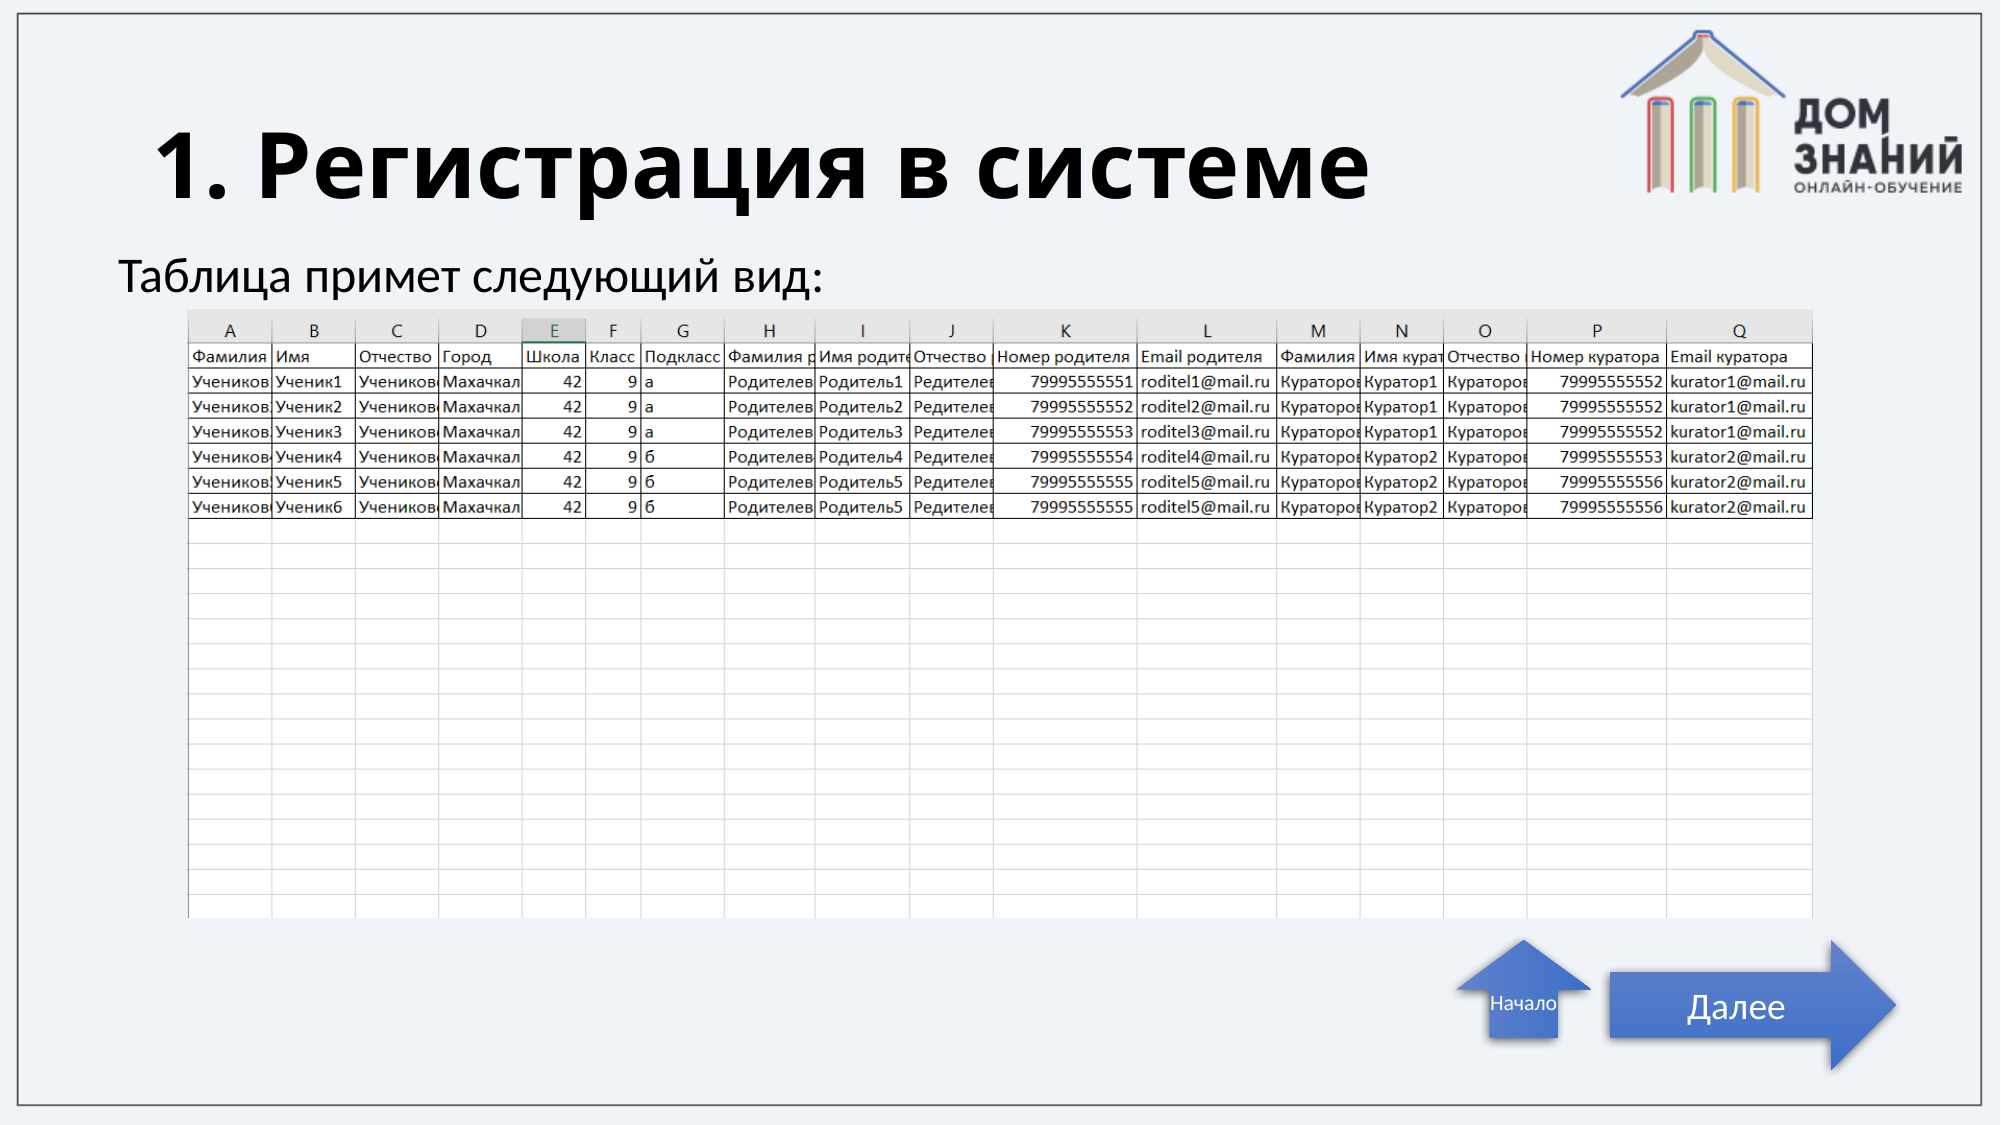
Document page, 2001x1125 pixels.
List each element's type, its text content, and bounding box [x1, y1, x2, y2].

list Таблица примет следующий вид: [104, 241, 1896, 314]
text_box Начало [1456, 940, 1592, 1038]
picture [0, 0, 2001, 1125]
text_box Далее [1609, 940, 1896, 1070]
title 1. Регистрация в системе [137, 59, 1863, 241]
